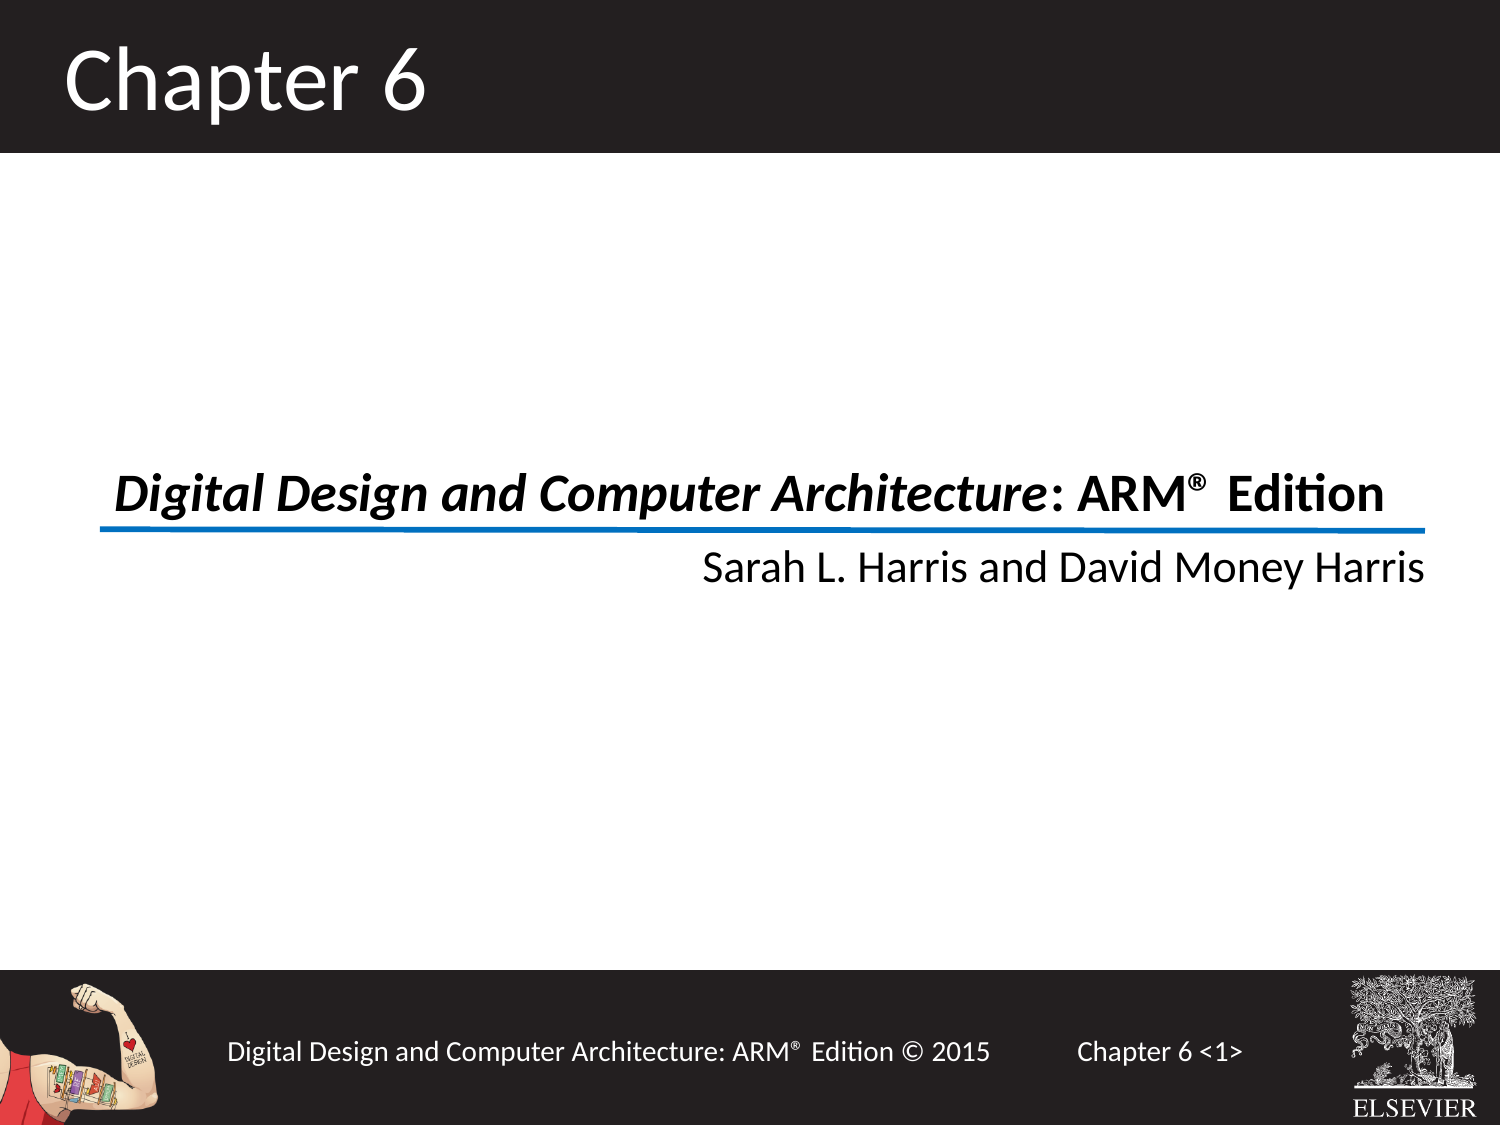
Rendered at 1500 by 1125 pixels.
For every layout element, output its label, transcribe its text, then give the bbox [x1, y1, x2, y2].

picture [1350, 974, 1477, 1117]
text_box Chapter 6 [50, 11, 1350, 136]
text_box Digital Design and Computer Architecture: ARM® Edition [99, 449, 1425, 527]
text_box Sarah L. Harris and David Money Harris [687, 529, 1463, 599]
text_box 0xE2432EFF [687, 531, 1424, 537]
picture [0, 979, 163, 1125]
